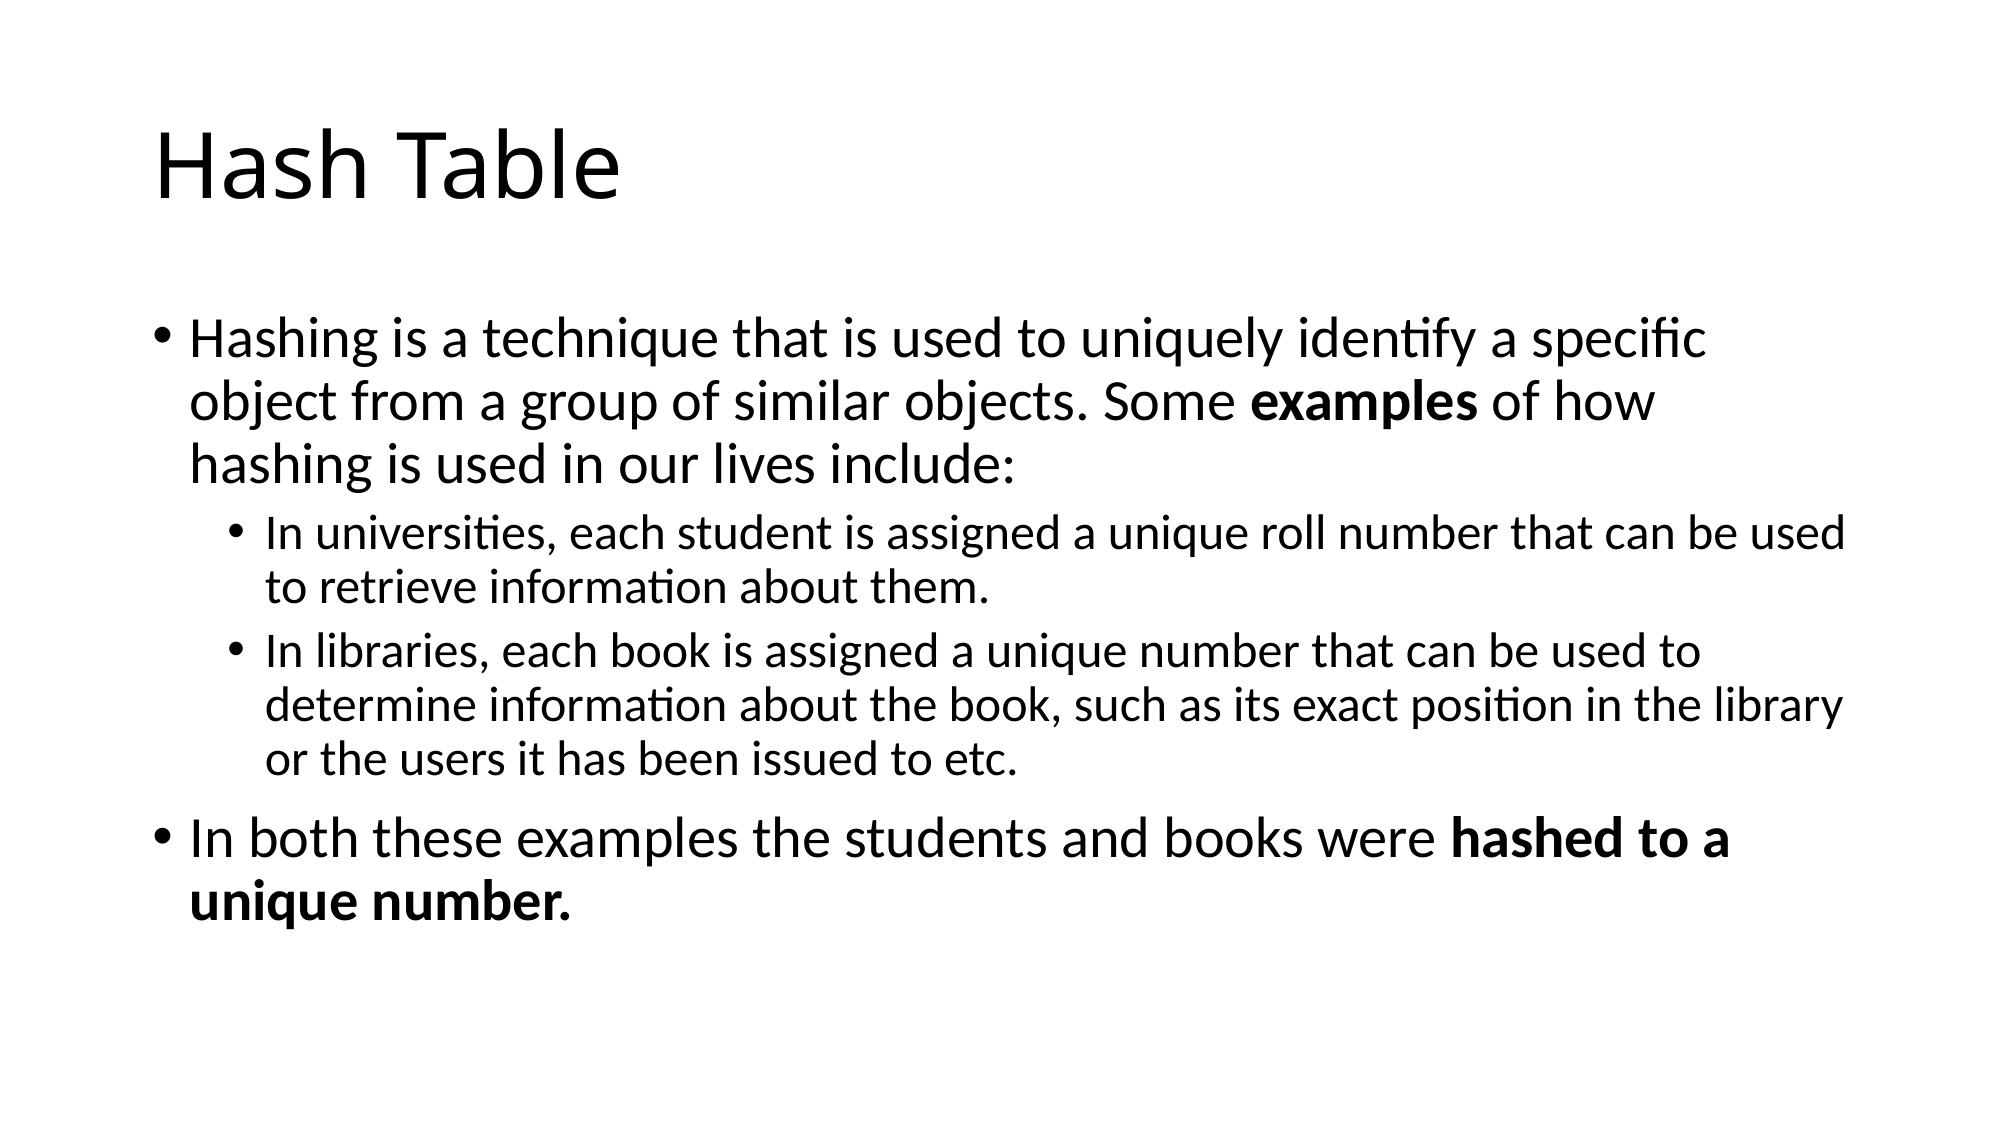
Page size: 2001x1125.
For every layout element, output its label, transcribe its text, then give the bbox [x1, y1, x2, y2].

list Hashing is a technique that is used to uniquely identify a specific object from a group of similar objects. Some examples of how hashing is used in our lives include: In universities, each student is assigned a unique roll number that can be used to retrieve information about them. In libraries, each book is assigned a unique number that can be used to determine information about the book, such as its exact position in the library or the users it has been issued to etc. In both these examples the students and books were hashed to a unique number. [137, 299, 1863, 1014]
title Hash Table [137, 59, 1863, 278]
